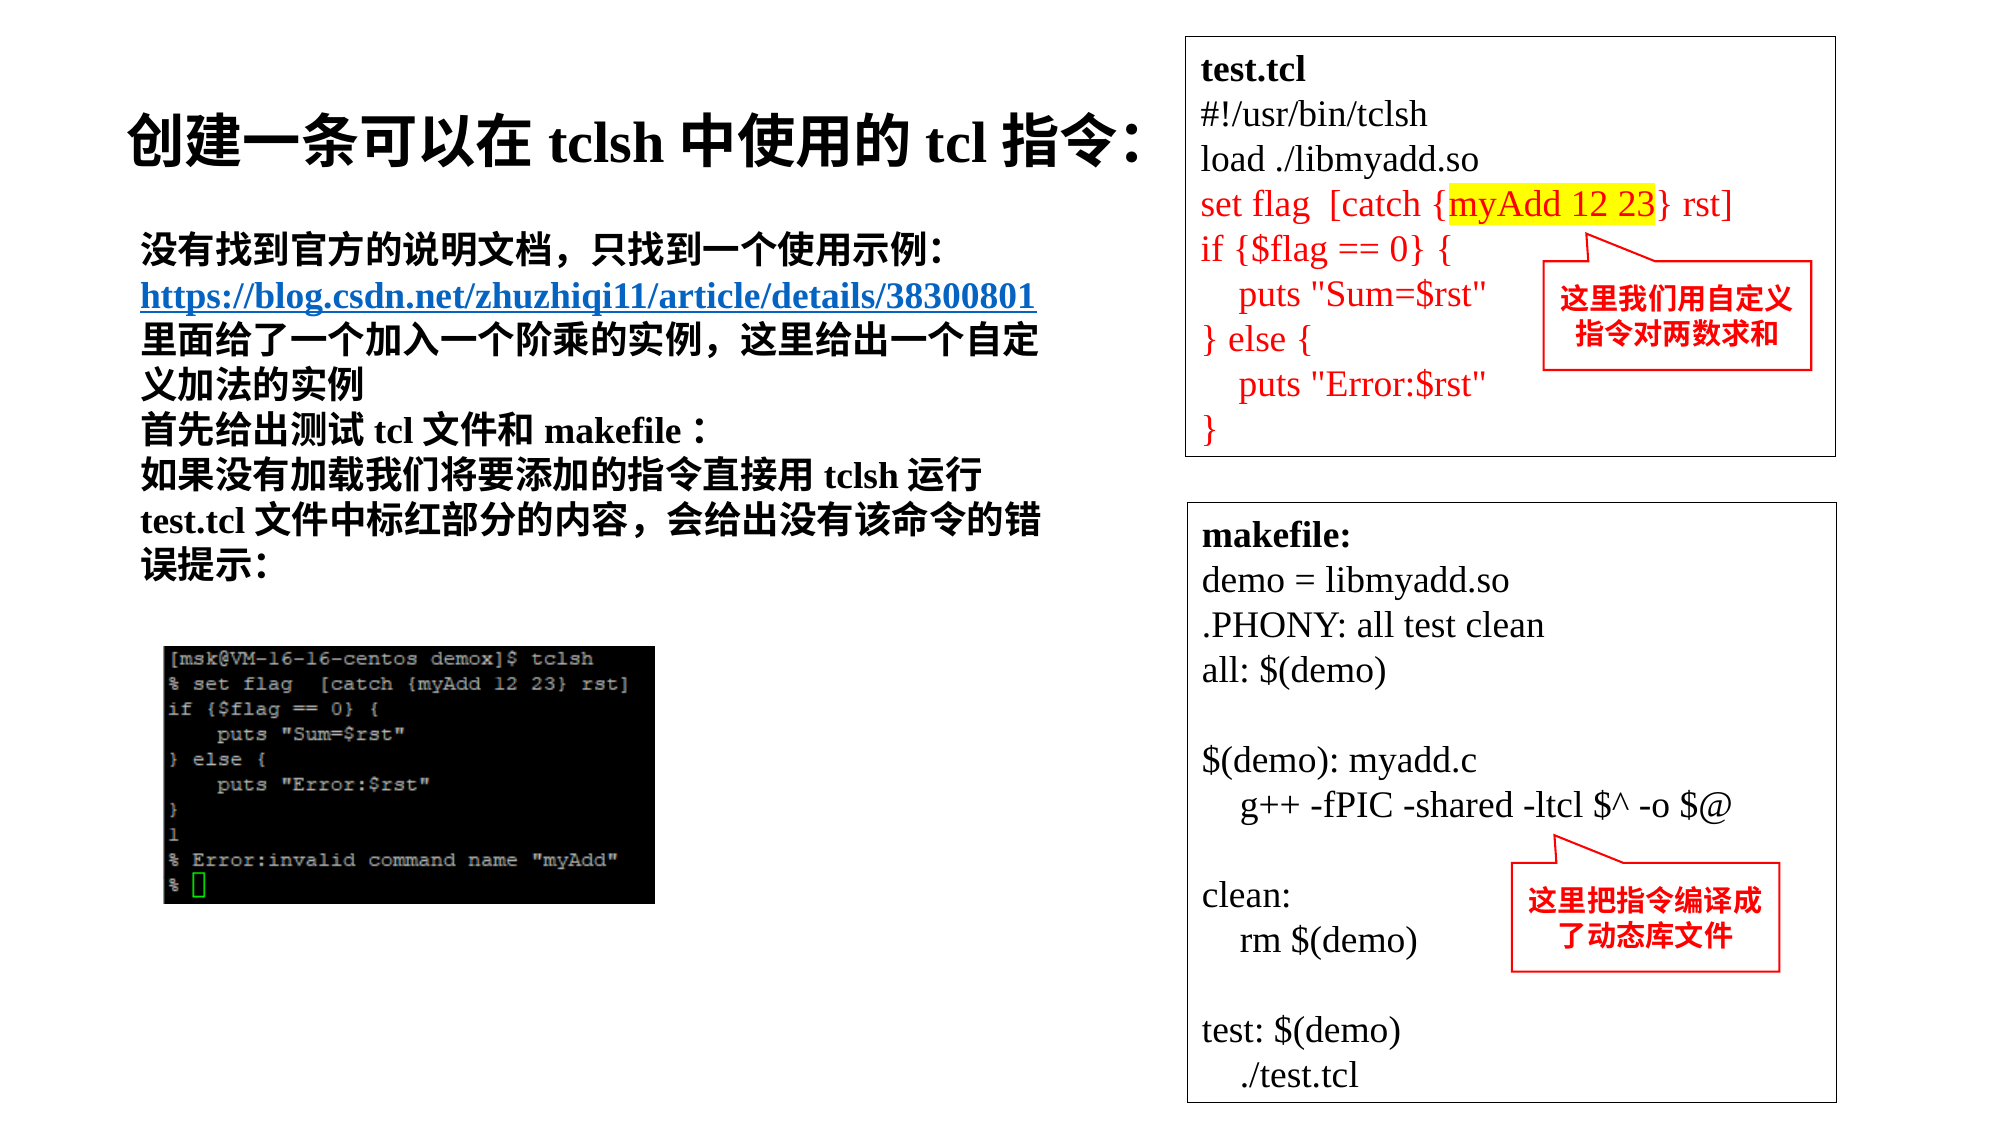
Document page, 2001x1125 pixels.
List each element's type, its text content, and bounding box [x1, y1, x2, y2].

text_box makefile: demo = libmyadd.so .PHONY: all test clean all: $(demo) $(demo): myadd.c g++ -fPIC -shared -ltcl $^ -o $@ clean: rm $(demo) test: $(demo) ./test.tcl [1187, 502, 1837, 1103]
picture [163, 646, 655, 904]
text_box 没有找到官方的说明文档，只找到一个使用示例： https://blog.csdn.net/zhuzhiqi11/article/details/38300801 里面给了一个加入一个阶乘的实例，这里给出一个自定义加法的实例 首先给出测试tcl文件和makefile： 如果没有加载我们将要添加的指令直接用tclsh运行test.tcl文件中标红部分的内容，会给出没有该命令的错误提示： [125, 218, 1061, 594]
text_box 这里把指令编译成了动态库文件 [1510, 833, 1781, 973]
text_box test.tcl #!/usr/bin/tclsh load ./libmyadd.so set flag [catch {myAdd 12 23} rst] if {$flag == 0} { puts "Sum=$rst" } else { puts "Error:$rst" } [1185, 36, 1836, 457]
title 创建一条可以在tclsh中使用的tcl指令： [111, 67, 1185, 220]
text_box 这里我们用自定义指令对两数求和 [1542, 232, 1813, 372]
